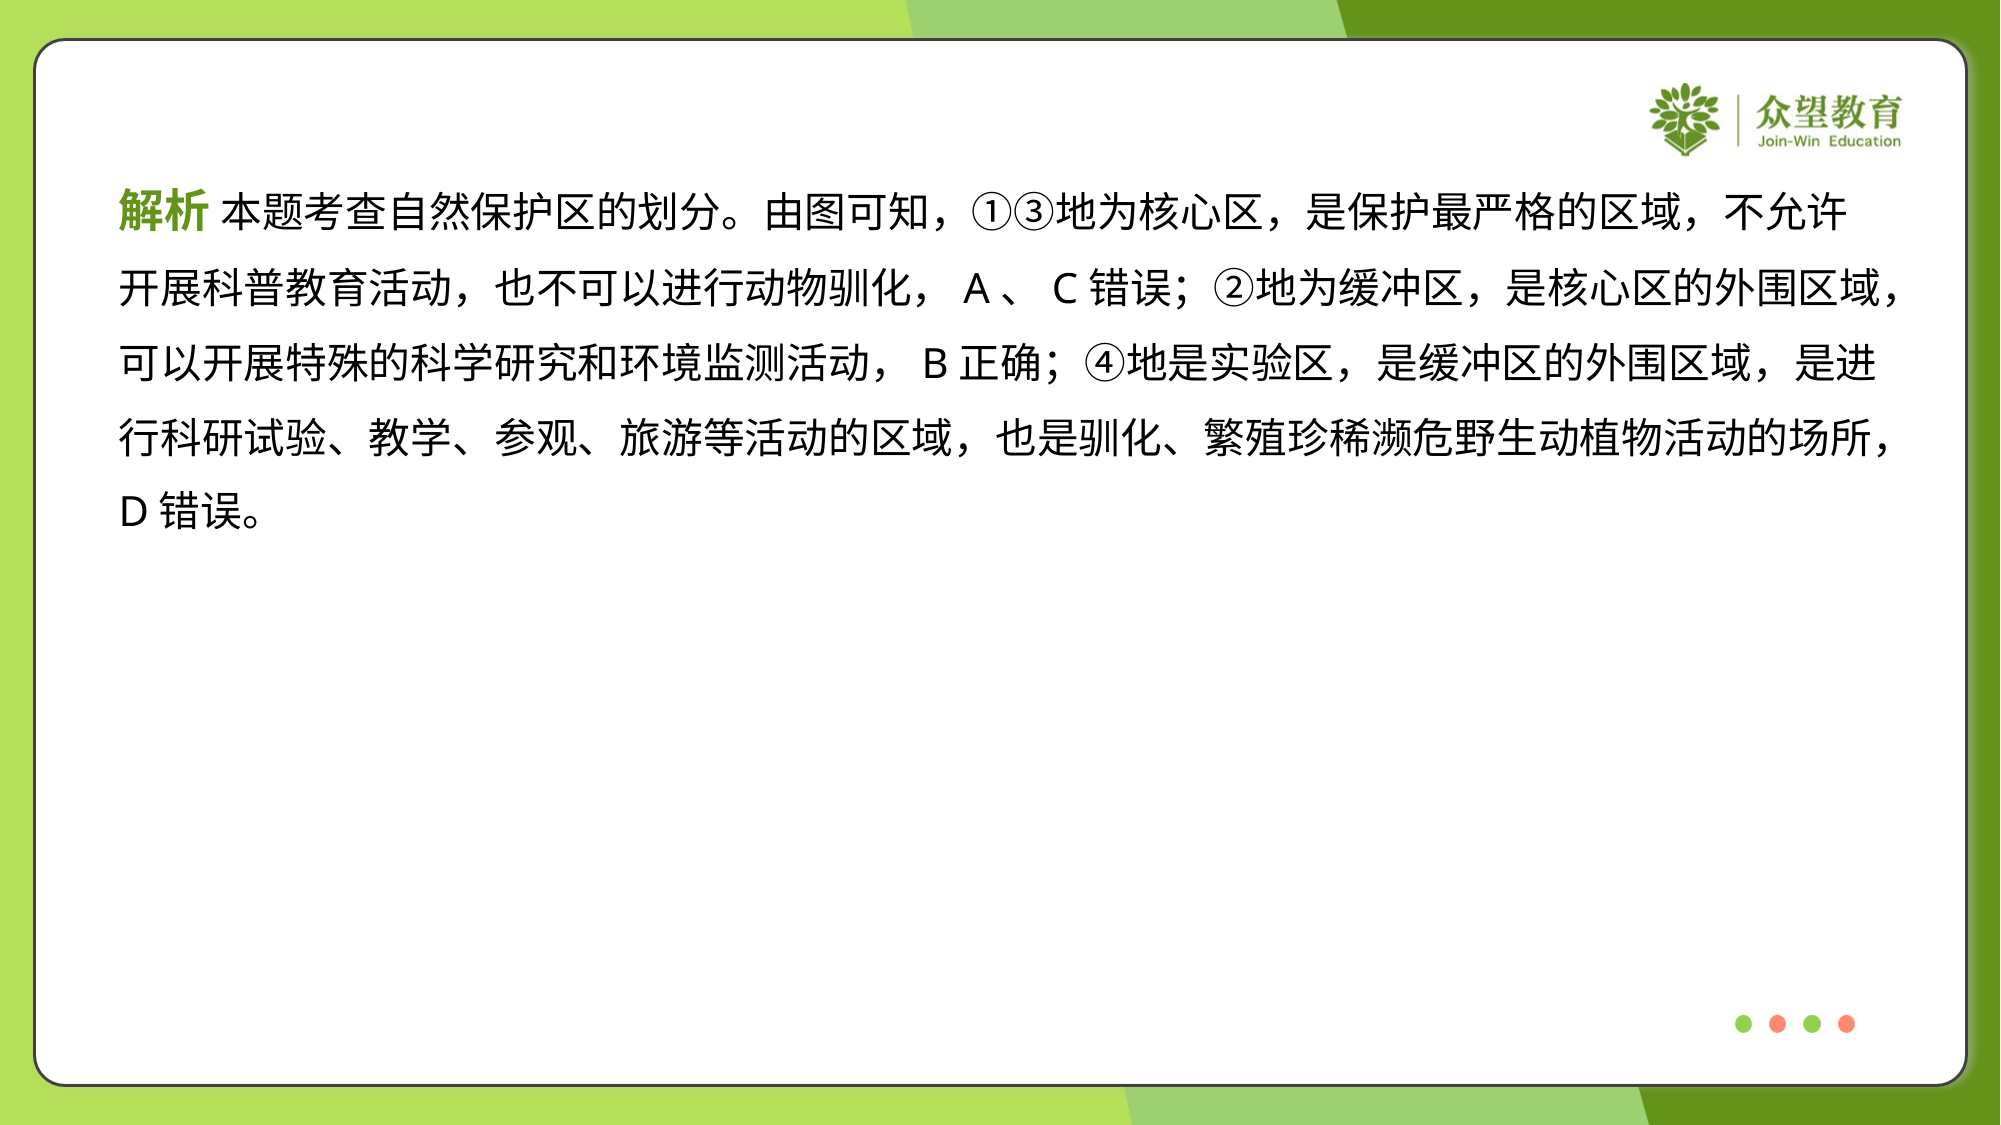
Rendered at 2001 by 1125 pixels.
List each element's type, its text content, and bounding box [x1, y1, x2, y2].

text_box 解析 本题考查自然保护区的划分。由图可知，①③地为核心区，是保护最严格的区域，不允许 开展科普教育活动，也不可以进行动物驯化，A、C错误；②地为缓冲区，是核心区的外围区域， 可以开展特殊的科学研究和环境监测活动，B正确；④地是实验区，是缓冲区的外围区域，是进 行科研试验、教学、参观、旅游等活动的区域，也是驯化、繁殖珍稀濒危野生动植物活动的场所， D错误。 [118, 159, 1883, 527]
picture [0, 0, 2000, 1125]
